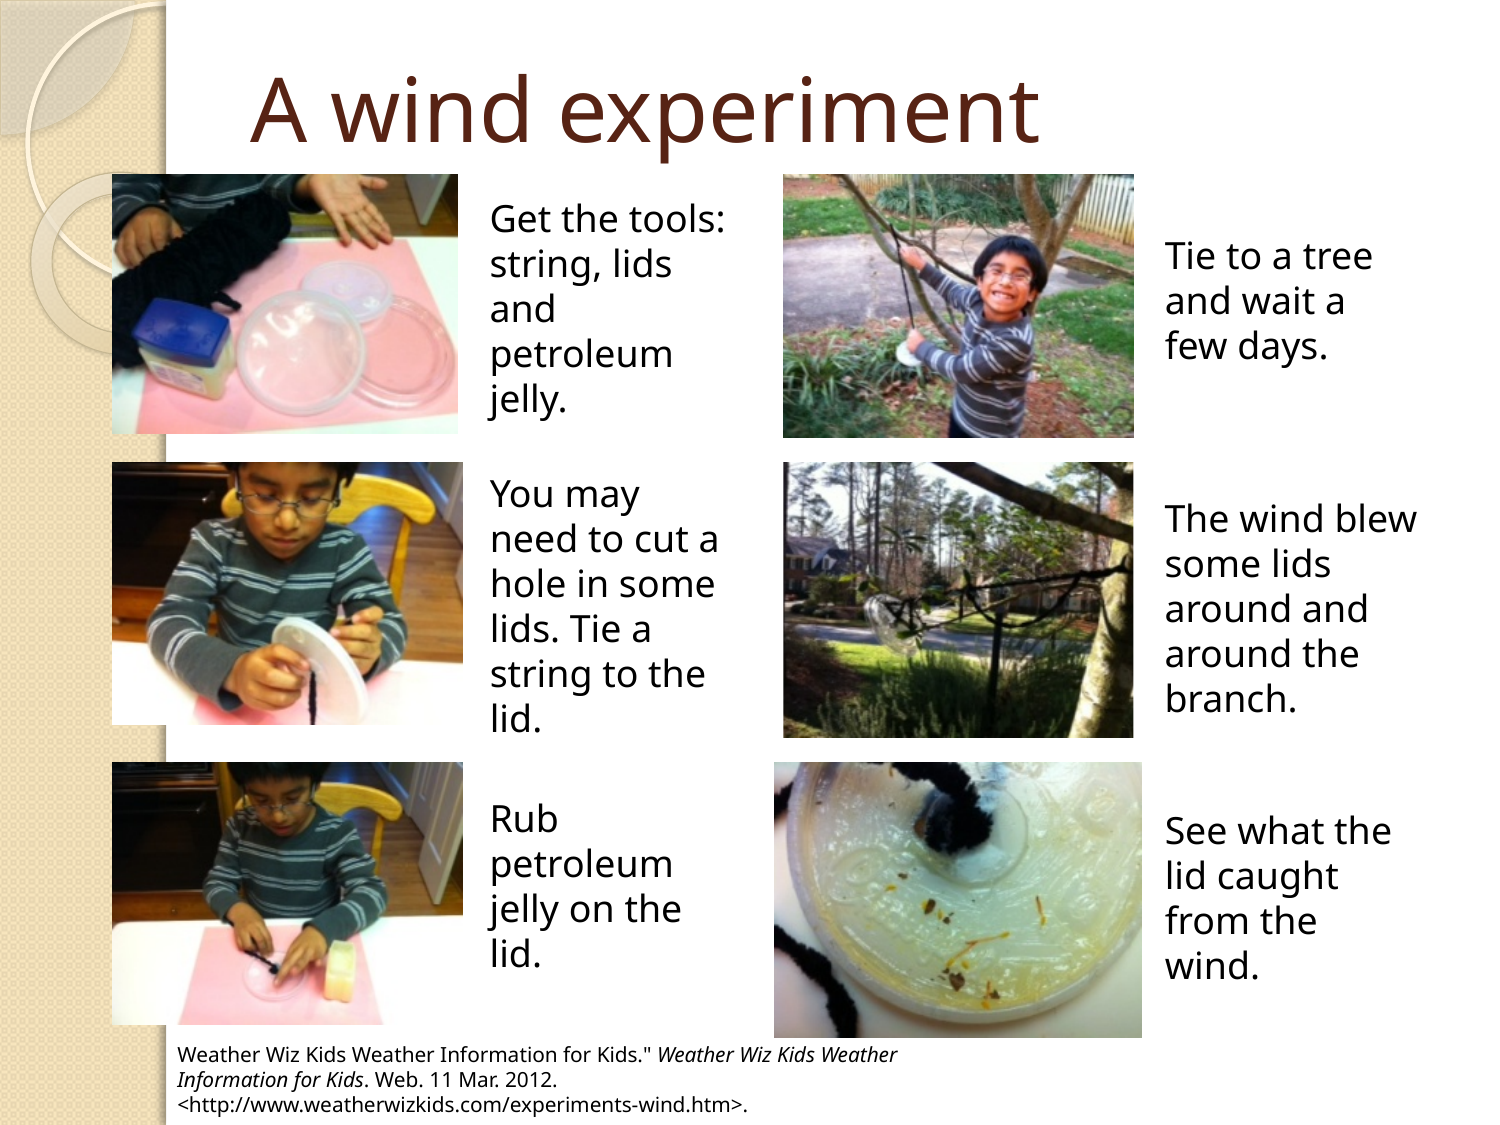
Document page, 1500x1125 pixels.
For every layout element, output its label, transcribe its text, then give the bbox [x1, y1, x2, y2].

text_box Get the tools: string, lids and petroleum jelly. [474, 187, 763, 428]
title A wind experiment [235, 12, 1466, 200]
picture [112, 762, 463, 1026]
text_box Weather Wiz Kids Weather Information for Kids." Weather Wiz Kids Weather Information for Kids. Web. 11 Mar. 2012. <http://www.weatherwizkids.com/experiments-wind.htm>. [162, 1034, 913, 1124]
picture [783, 462, 1134, 738]
text_box Rub petroleum jelly on the lid. [474, 787, 713, 983]
text_box You may need to cut a hole in some lids. Tie a string to the lid. [474, 462, 738, 748]
text_box Tie to a tree and wait a few days. [1149, 224, 1413, 375]
picture [112, 174, 458, 435]
picture [774, 762, 1142, 1038]
text_box See what the lid caught from the wind. [1149, 799, 1425, 995]
picture [112, 462, 463, 726]
picture [783, 174, 1134, 438]
text_box The wind blew some lids around and around the branch. [1149, 487, 1450, 728]
